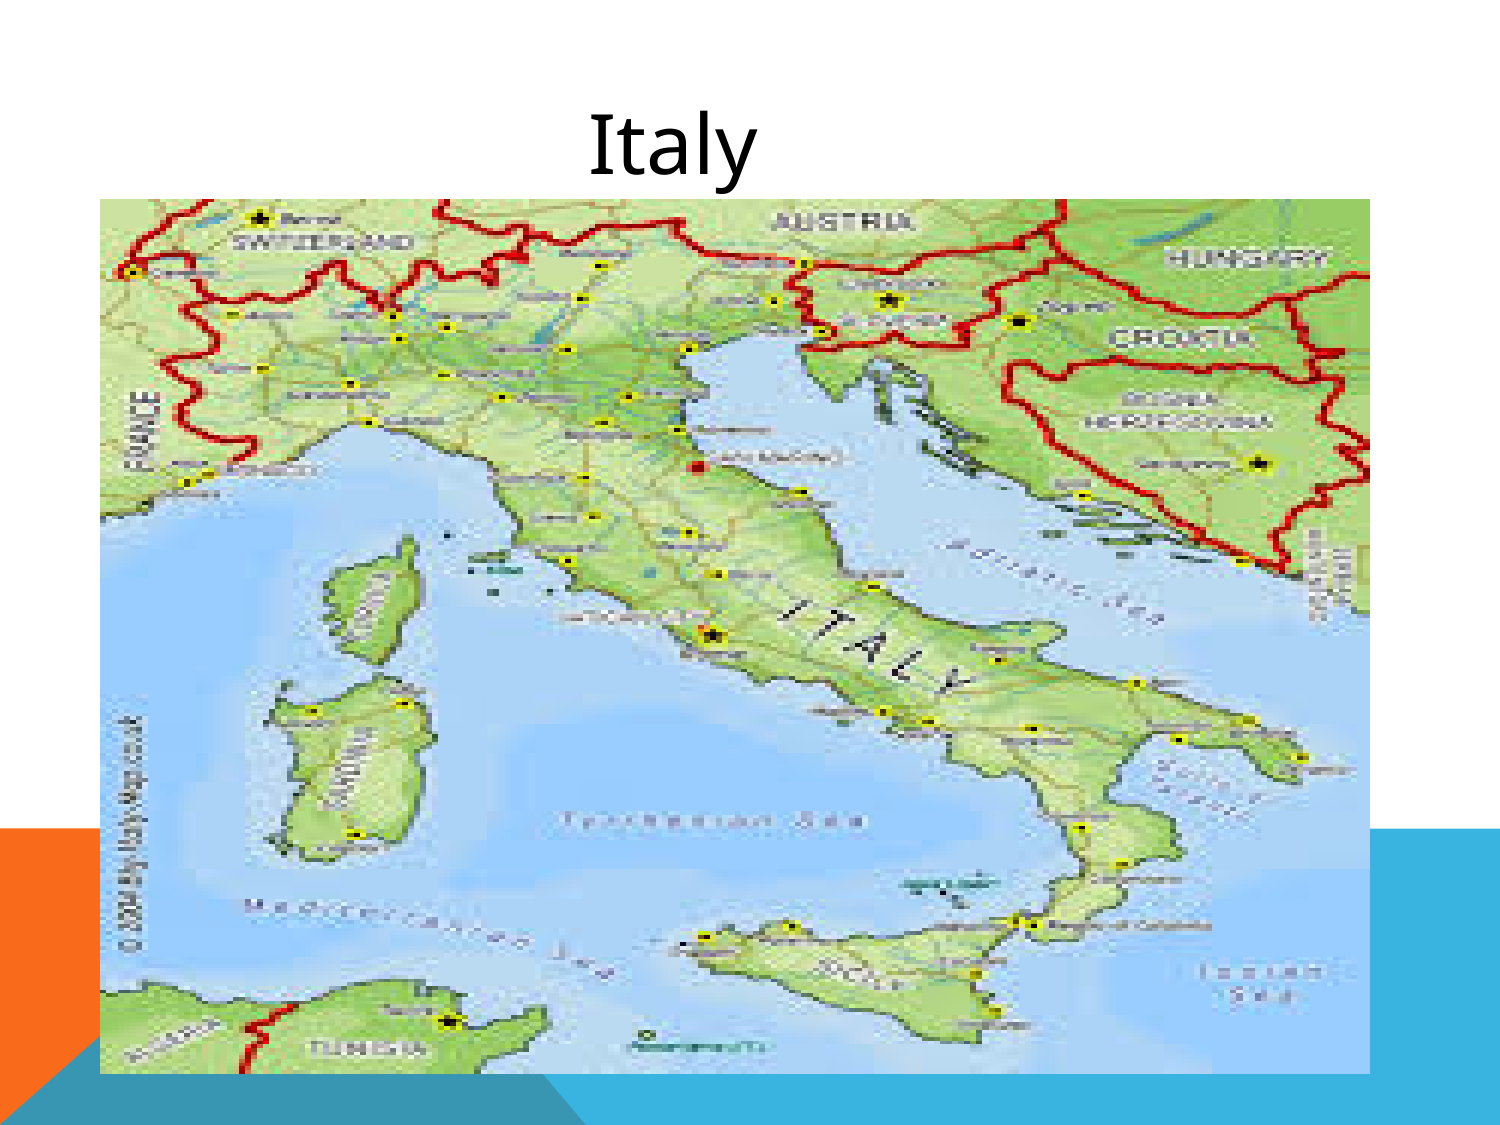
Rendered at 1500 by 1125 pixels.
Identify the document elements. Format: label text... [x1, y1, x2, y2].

text_box Italy [343, 83, 1003, 198]
picture [99, 199, 1370, 1075]
